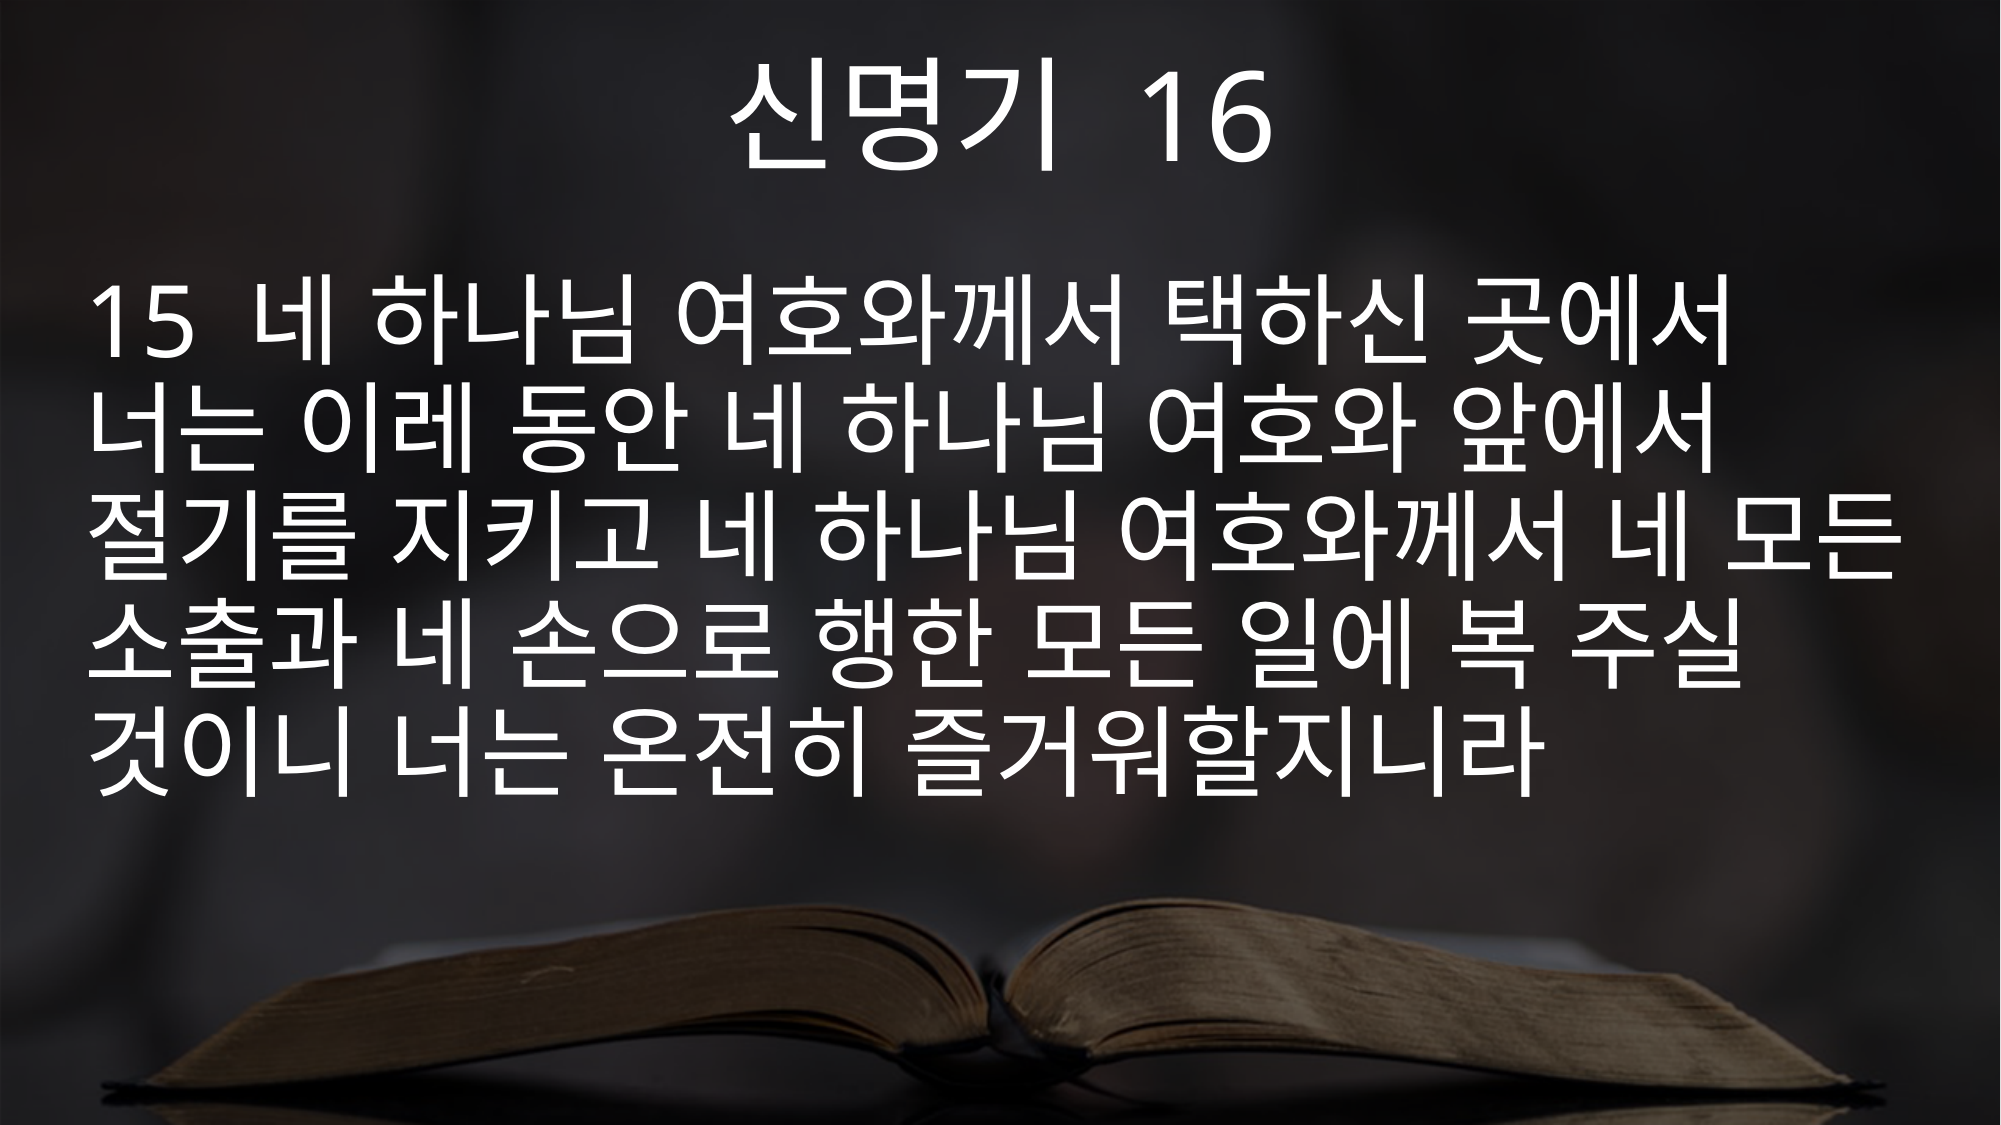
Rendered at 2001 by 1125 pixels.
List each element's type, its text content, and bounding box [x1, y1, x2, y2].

picture [0, 0, 2001, 1125]
footer 신명기 16 [0, 32, 2000, 192]
list 15 네 하나님 여호와께서 택하신 곳에서 너는 이레 동안 네 하나님 여호와 앞에서 절기를 지키고 네 하나님 여호와께서 네 모든 소출과 네 손으로 행한 모든 일에 복 주실 것이니 너는 온전히 즐거워할지니라 [69, 263, 1953, 423]
